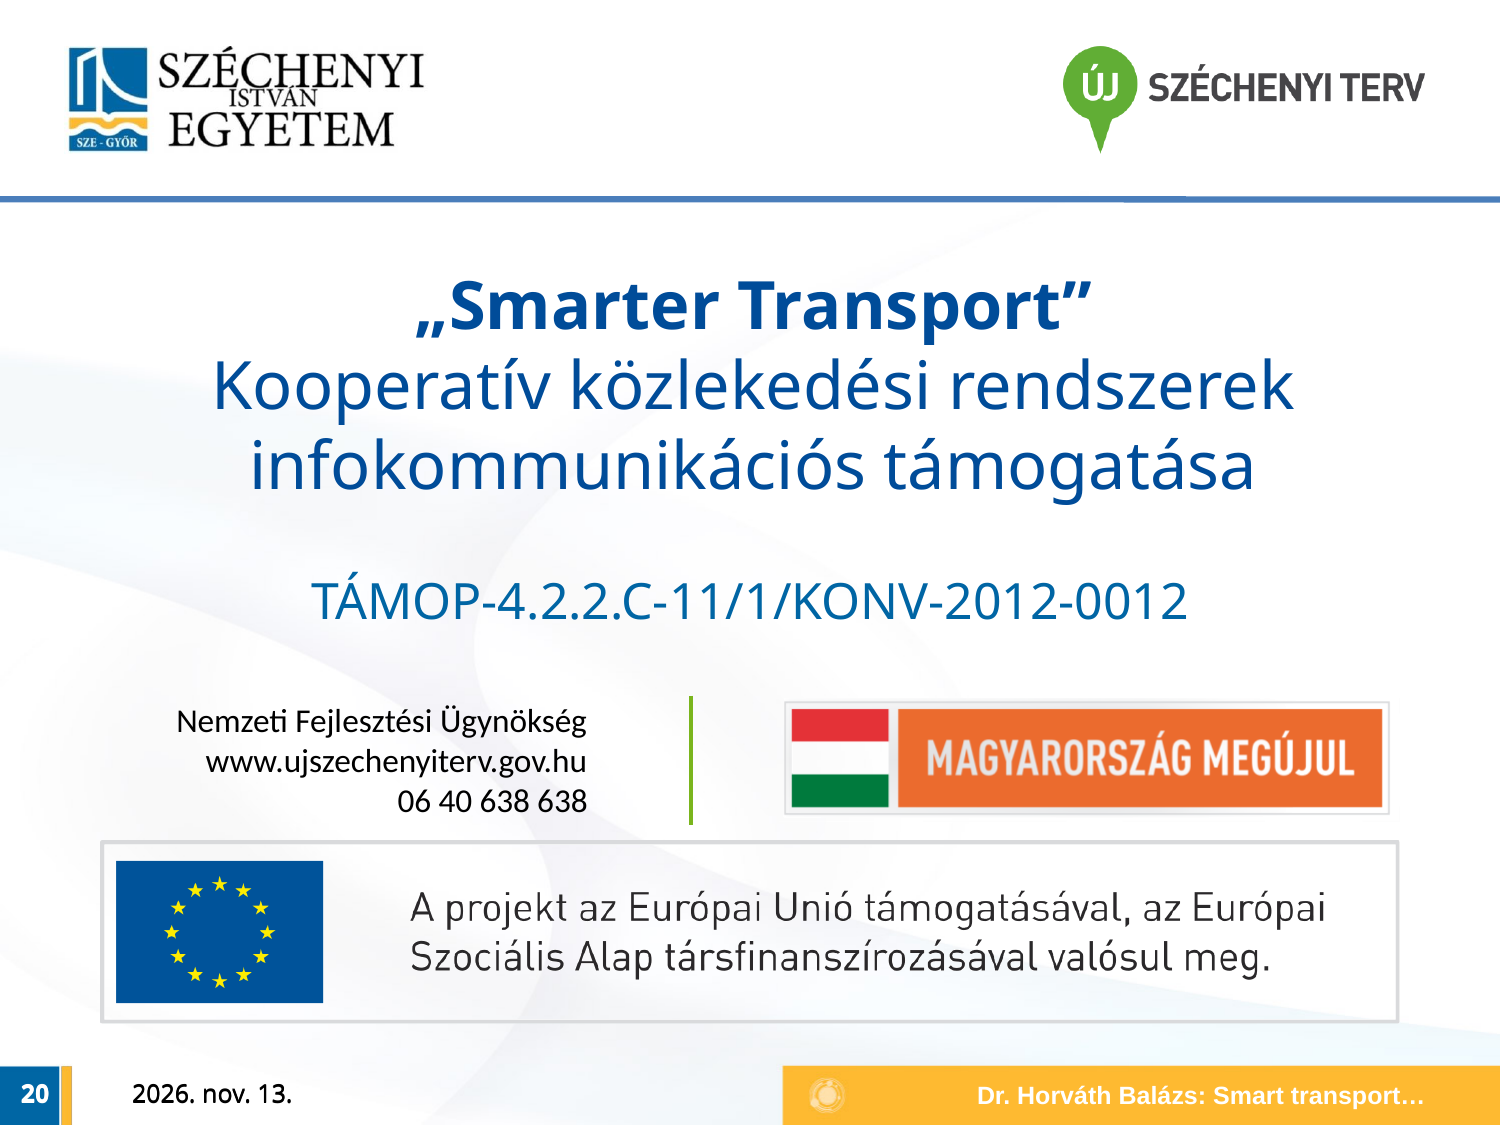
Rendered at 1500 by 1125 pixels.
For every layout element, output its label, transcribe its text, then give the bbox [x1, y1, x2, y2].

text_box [100, 691, 1400, 1024]
text_box TÁMOP-4.2.2.C-11/1/KONV-2012-0012 [296, 562, 1204, 638]
text_box 20 [0, 1065, 71, 1125]
picture [0, 203, 1500, 1125]
footer Dr. Horváth Balázs: Smart transport… [878, 1065, 1442, 1125]
picture [0, 0, 1500, 196]
text_box „Smarter Transport” Kooperatív közlekedési rendszerek infokommunikációs támogatása [104, 255, 1404, 504]
text_box 2014. szeptember 10. [117, 1065, 550, 1125]
